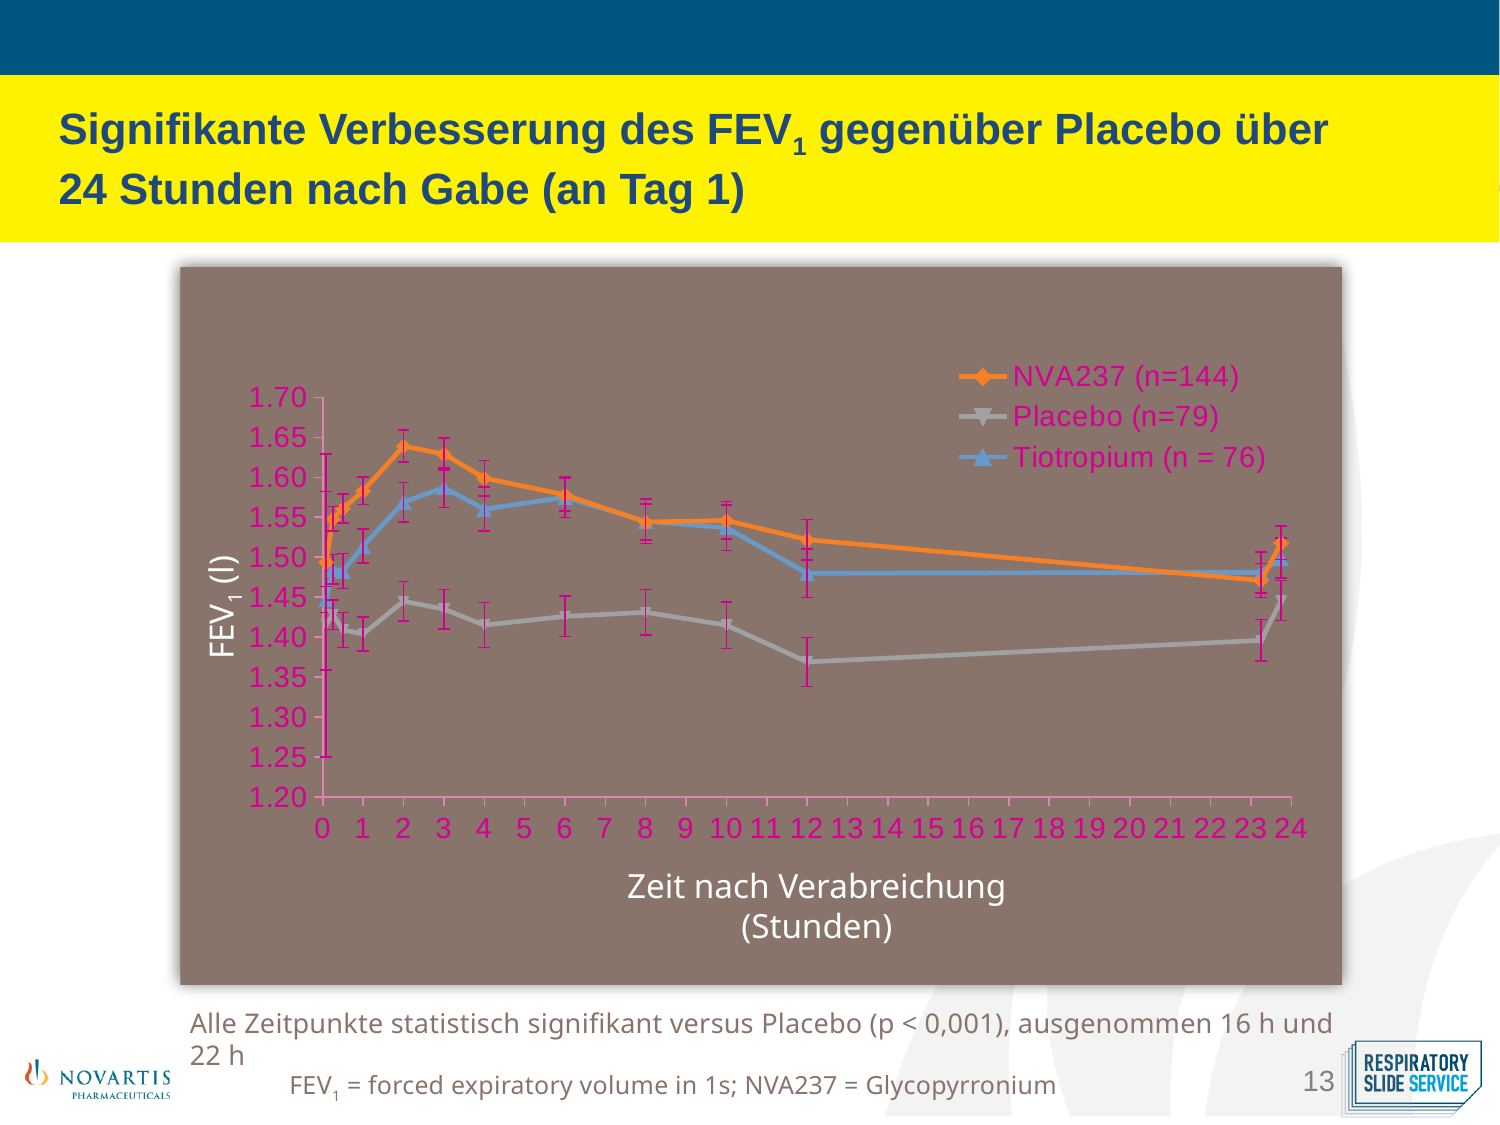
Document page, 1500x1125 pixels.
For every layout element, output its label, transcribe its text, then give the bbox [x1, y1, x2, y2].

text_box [192, 349, 1326, 946]
text_box [43, 32, 1438, 182]
text_box Alle Zeitpunkte statistisch signifikant versus Placebo (p < 0,001), ausgenommen 16 h und 22 h [174, 998, 1403, 1079]
text_box FEV1 = forced expiratory volume in 1s; NVA237 = Glycopyrronium [274, 1062, 1128, 1112]
text_box Signifikante Verbesserung des FEV1 gegenüber Placebo über 24 Stunden nach Gabe (an Tag 1) [43, 93, 1369, 221]
text_box [180, 266, 1343, 986]
picture [1328, 1027, 1497, 1125]
picture [25, 1059, 170, 1099]
